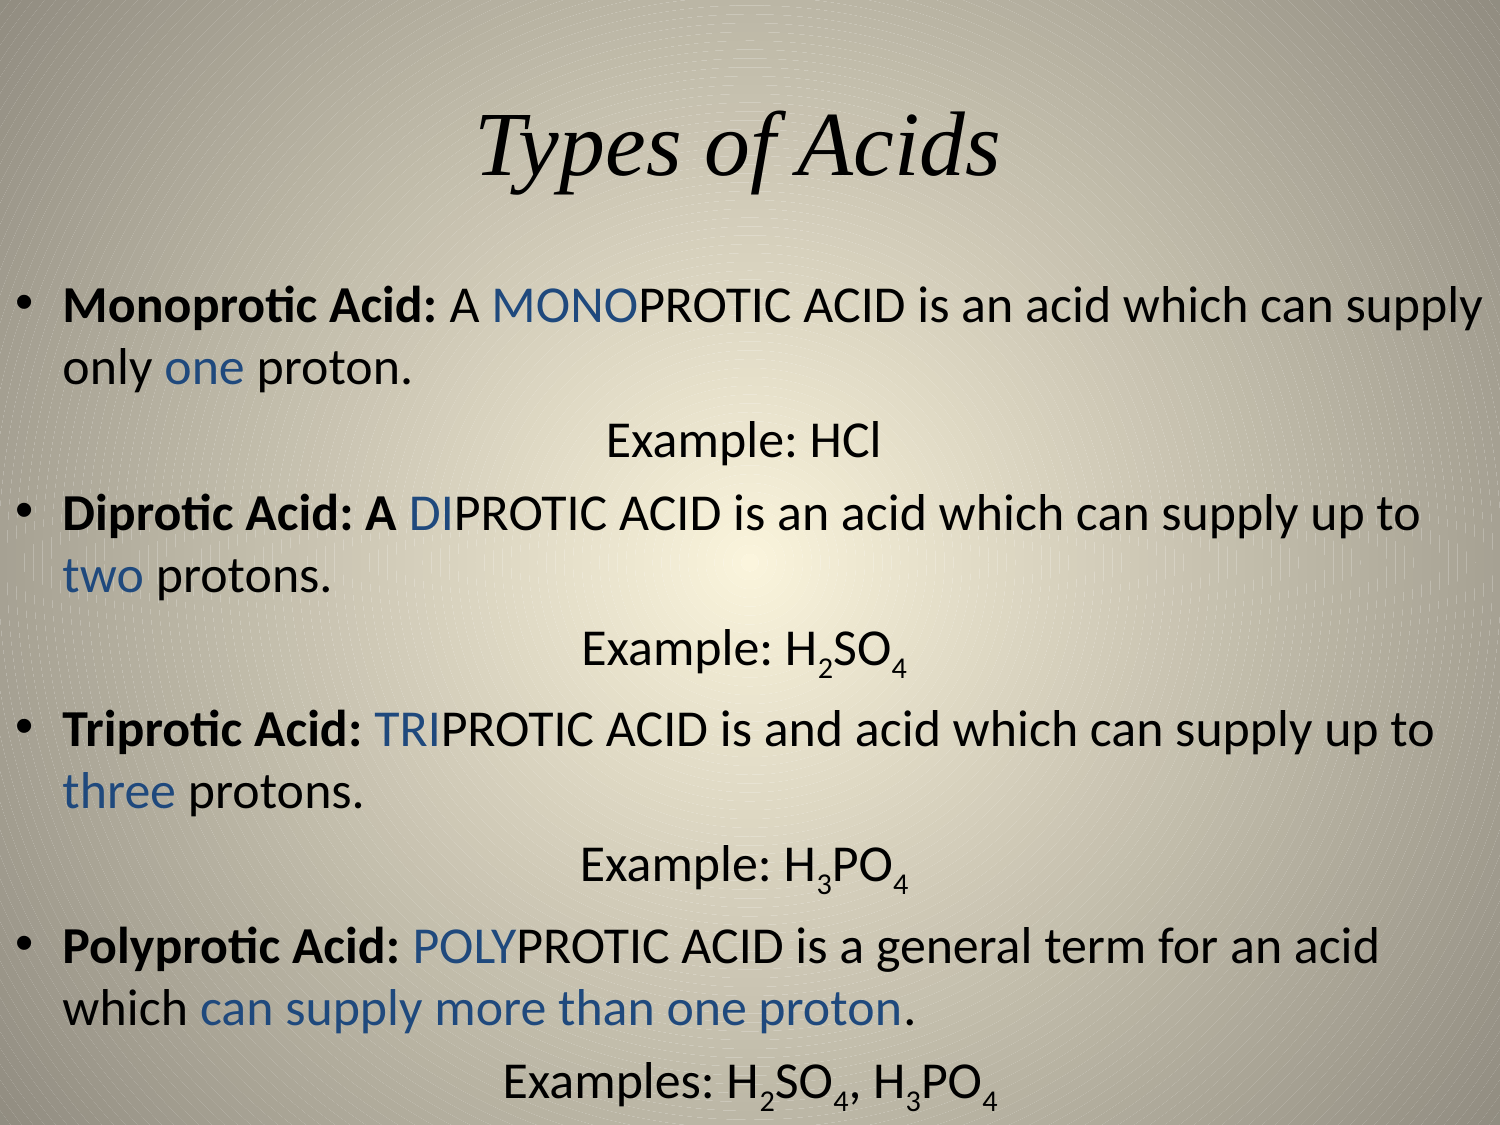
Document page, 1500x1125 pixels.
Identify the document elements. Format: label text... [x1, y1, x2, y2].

title Types of Acids [75, 45, 1425, 233]
list Monoprotic Acid: A MONOPROTIC ACID is an acid which can supply only one proton. Example: HCl Diprotic Acid: A DIPROTIC ACID is an acid which can supply up to two protons. Example: H2SO4 Triprotic Acid: TRIPROTIC ACID is and acid which can supply up to three protons. Example: H3PO4 Polyprotic Acid: POLYPROTIC ACID is a general term for an acid which can supply more than one proton. Examples: H2SO4, H3PO4 [0, 262, 1500, 1125]
